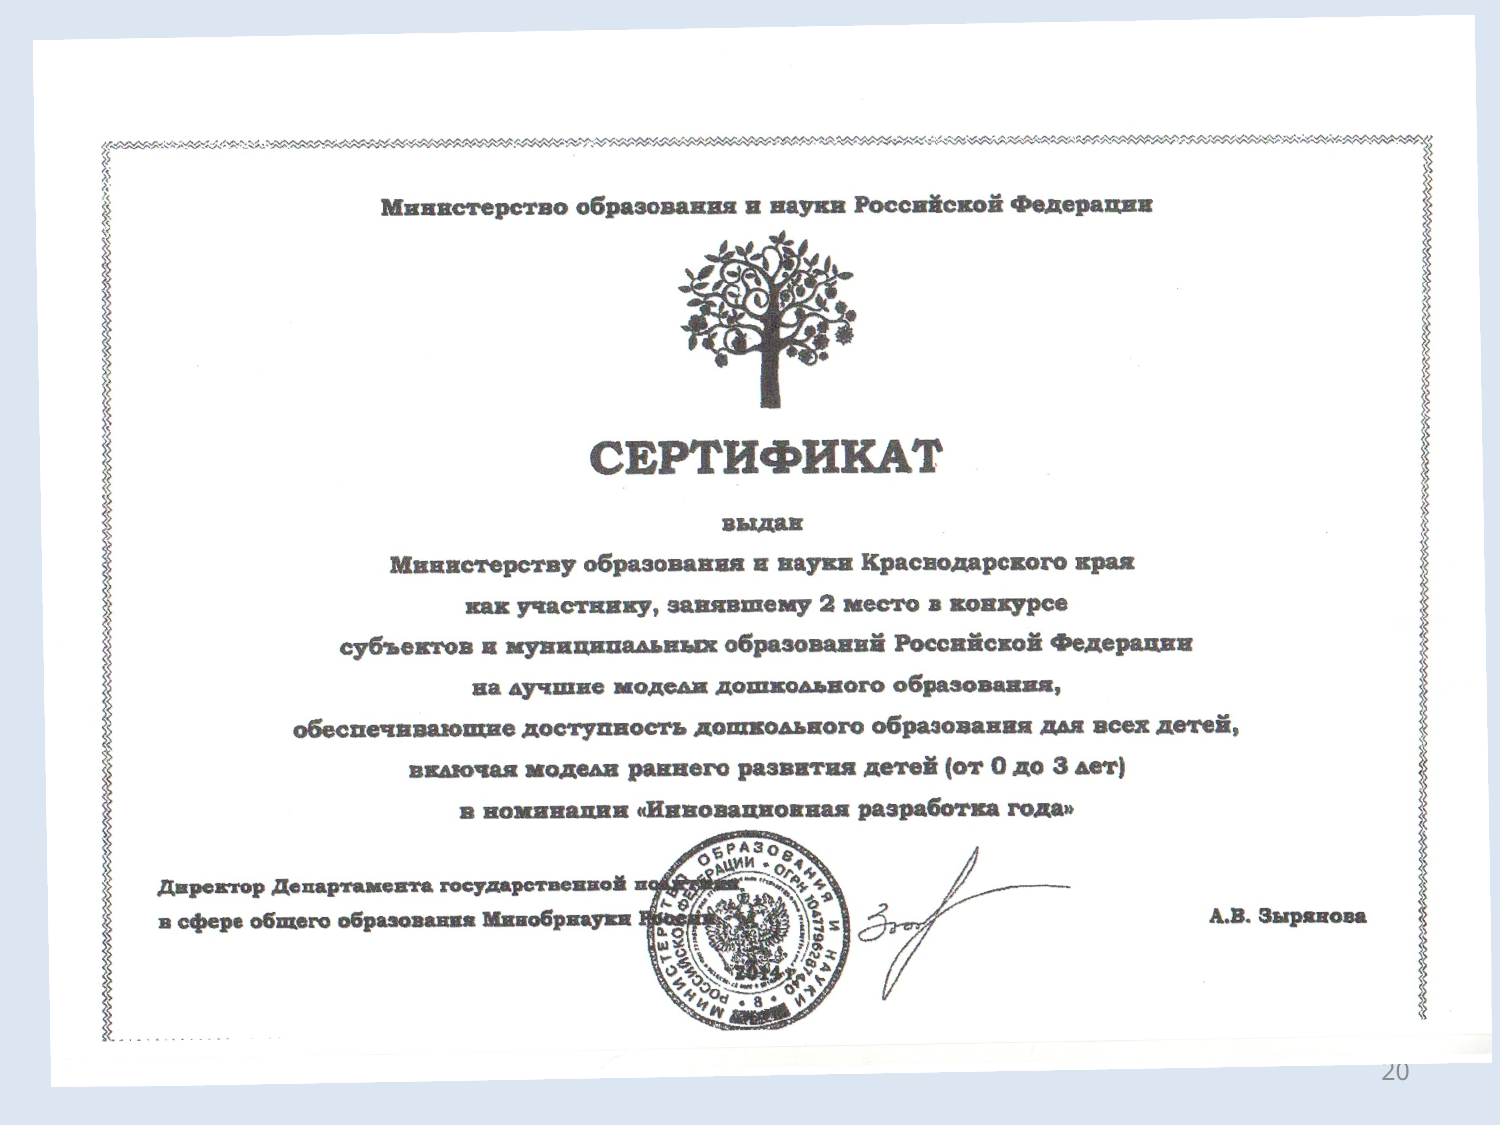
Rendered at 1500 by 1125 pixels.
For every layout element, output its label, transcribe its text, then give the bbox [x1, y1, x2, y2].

picture [34, 0, 1492, 1125]
slide_number 20 [1290, 1065, 1425, 1103]
